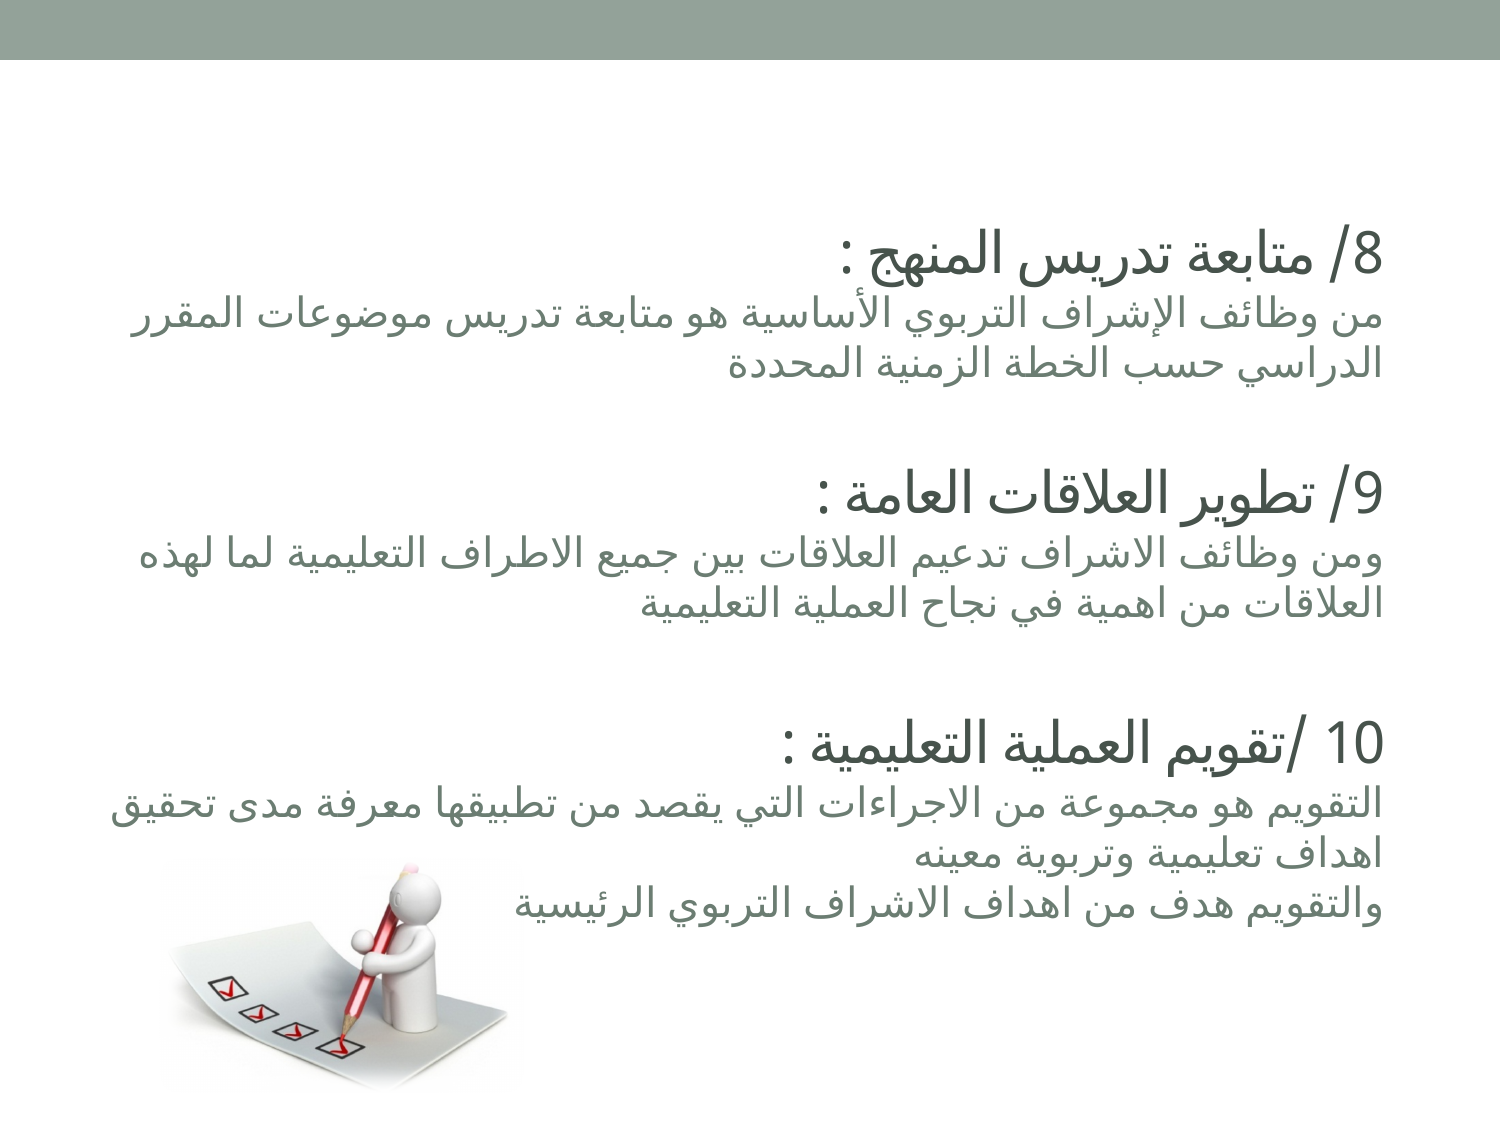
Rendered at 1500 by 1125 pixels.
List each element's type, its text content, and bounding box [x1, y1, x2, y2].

text_box 8/ متابعة تدريس المنهج : من وظائف الإشراف التربوي الأساسية هو متابعة تدريس موضوعات المقرر الدراسي حسب الخطة الزمنية المحددة 9/ تطوير العلاقات العامة : ومن وظائف الاشراف تدعيم العلاقات بين جميع الاطراف التعليمية لما لهذه العلاقات من اهمية في نجاح العملية التعليمية 10 /تقويم العملية التعليمية : التقويم هو مجموعة من الاجراءات التي يقصد من تطبيقها معرفة مدى تحقيق اهداف تعليمية وتربوية معينه والتقويم هدف من اهداف الاشراف التربوي الرئيسية [64, 208, 1400, 933]
picture [159, 857, 524, 1094]
